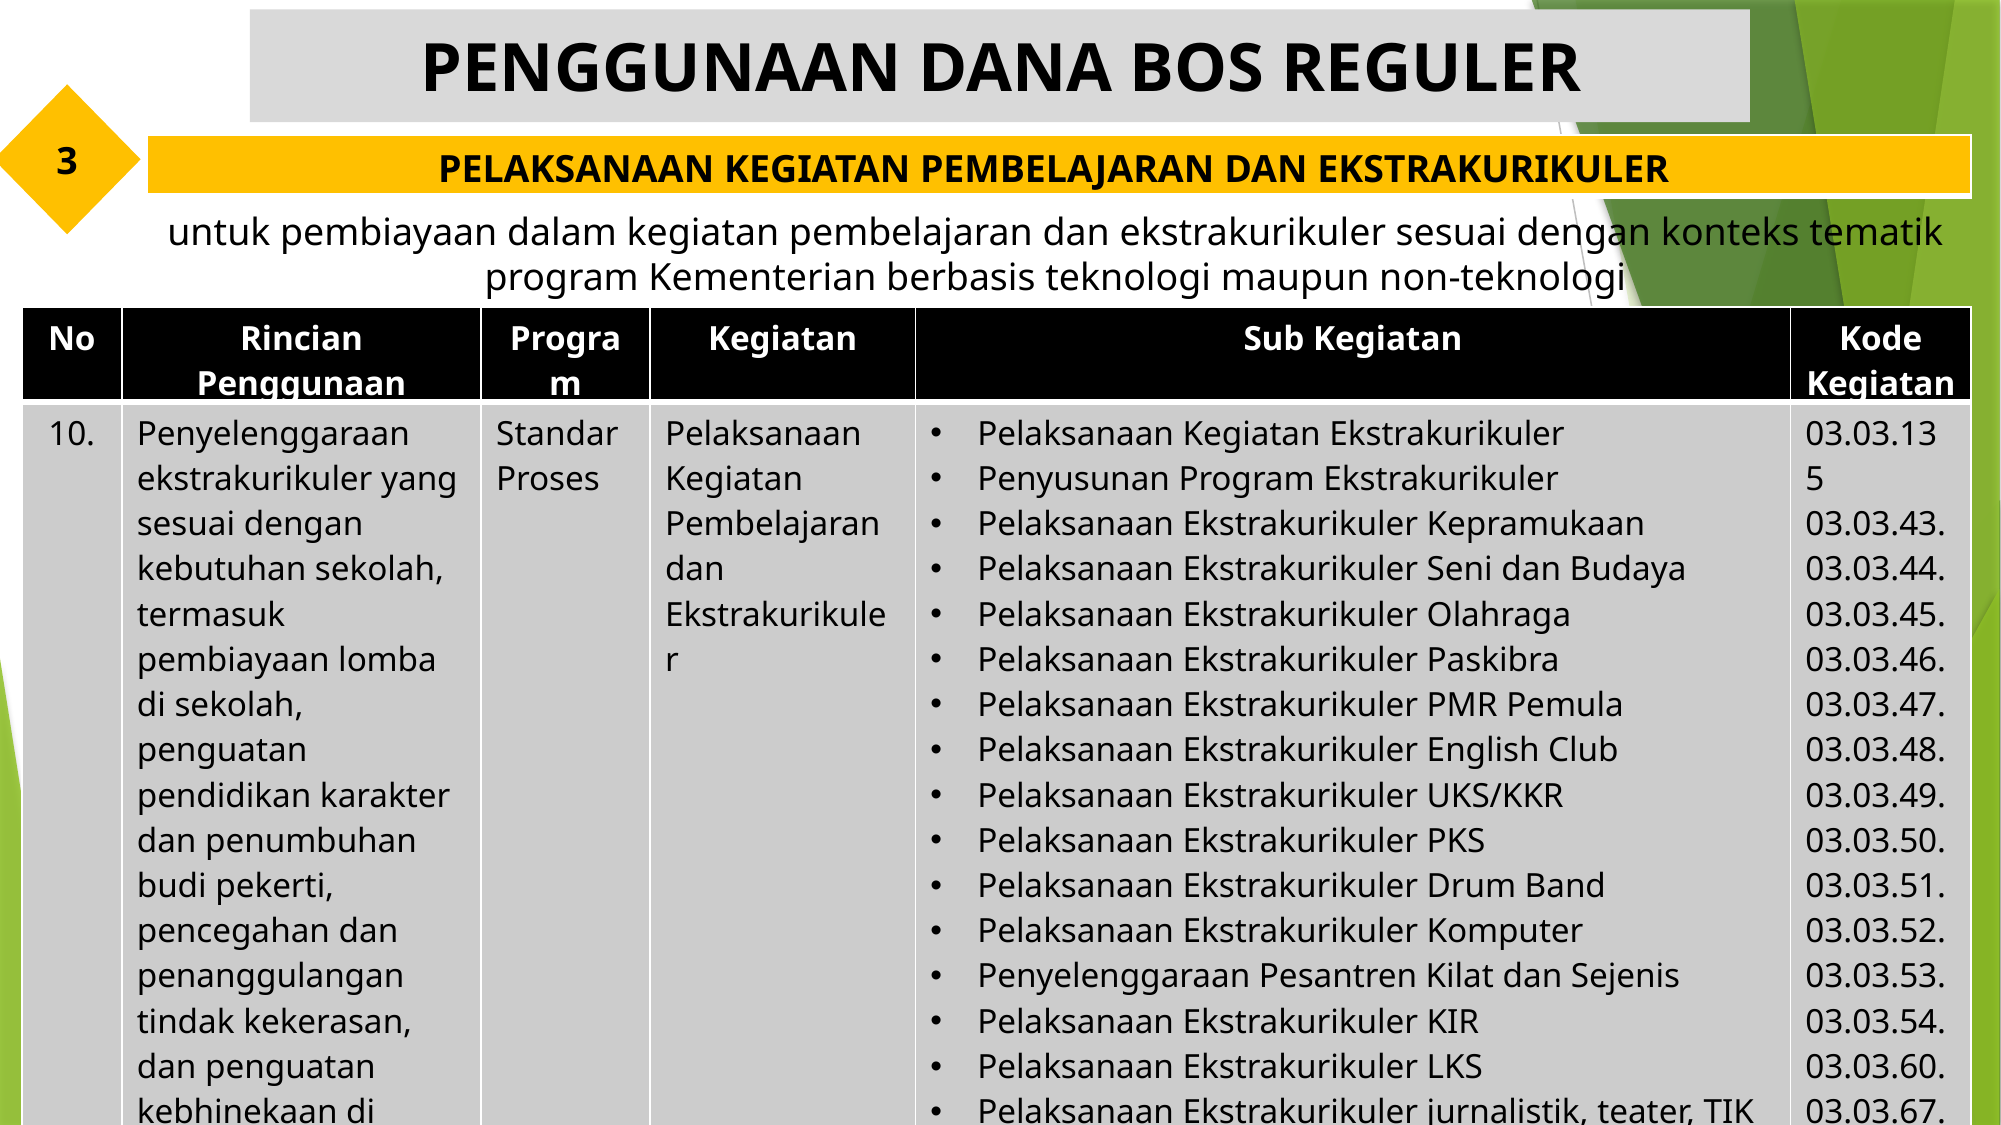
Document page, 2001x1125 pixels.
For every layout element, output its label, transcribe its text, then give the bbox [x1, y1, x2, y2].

table_cell 03.03.135 03.03.43. 03.03.44. 03.03.45. 03.03.46. 03.03.47. 03.03.48. 03.03.49. 03.03.50. 03.03.51. 03.03.52. 03.03.53. 03.03.54. 03.03.60. 03.03.67. 03.03.68. 03.03.69. [1791, 405, 1970, 1125]
table_cell Penyelenggaraan ekstrakurikuler yang sesuai dengan kebutuhan sekolah, termasuk pembiayaan lomba di sekolah, penguatan pendidikan karakter dan penumbuhan budi pekerti, pencegahan dan penanggulangan tindak kekerasan, dan penguatan kebhinekaan di lingkungan Satuan Pendidikan [123, 405, 480, 1125]
table_cell Pelaksanaan Kegiatan Ekstrakurikuler Penyusunan Program Ekstrakurikuler Pelaksanaan Ekstrakurikuler Kepramukaan Pelaksanaan Ekstrakurikuler Seni dan Budaya Pelaksanaan Ekstrakurikuler Olahraga Pelaksanaan Ekstrakurikuler Paskibra Pelaksanaan Ekstrakurikuler PMR Pemula Pelaksanaan Ekstrakurikuler English Club Pelaksanaan Ekstrakurikuler UKS/KKR Pelaksanaan Ekstrakurikuler PKS Pelaksanaan Ekstrakurikuler Drum Band Pelaksanaan Ekstrakurikuler Komputer Penyelenggaraan Pesantren Kilat dan Sejenis Pelaksanaan Ekstrakurikuler KIR Pelaksanaan Ekstrakurikuler LKS Pelaksanaan Ekstrakurikuler jurnalistik, teater, TIK Pelaksanaan Ekstrakurikuler Keagamaan [916, 405, 1790, 1125]
text_box PENGGUNAAN DANA BOS REGULER [252, 17, 1750, 113]
table_cell Standar Proses [482, 405, 649, 1125]
text_box 3 [0, 82, 142, 236]
table_cell Pelaksanaan Kegiatan Pembelajaran dan Ekstrakurikuler [651, 405, 915, 1125]
table_header Kode Kegiatan [1791, 308, 1970, 399]
table_header Sub Kegiatan [916, 308, 1790, 399]
table_header Program [482, 308, 649, 399]
table_header Rincian Penggunaan [123, 308, 480, 399]
text_box [248, 8, 1751, 124]
table_header No [23, 308, 121, 399]
table_cell 10. [23, 405, 121, 1125]
table_header PELAKSANAAN KEGIATAN PEMBELAJARAN DAN EKSTRAKURIKULER [148, 136, 1970, 193]
text_box untuk pembiayaan dalam kegiatan pembelajaran dan ekstrakurikuler sesuai dengan konteks tematik program Kementerian berbasis teknologi maupun non-teknologi [140, 200, 1972, 306]
table_header Kegiatan [651, 308, 915, 399]
